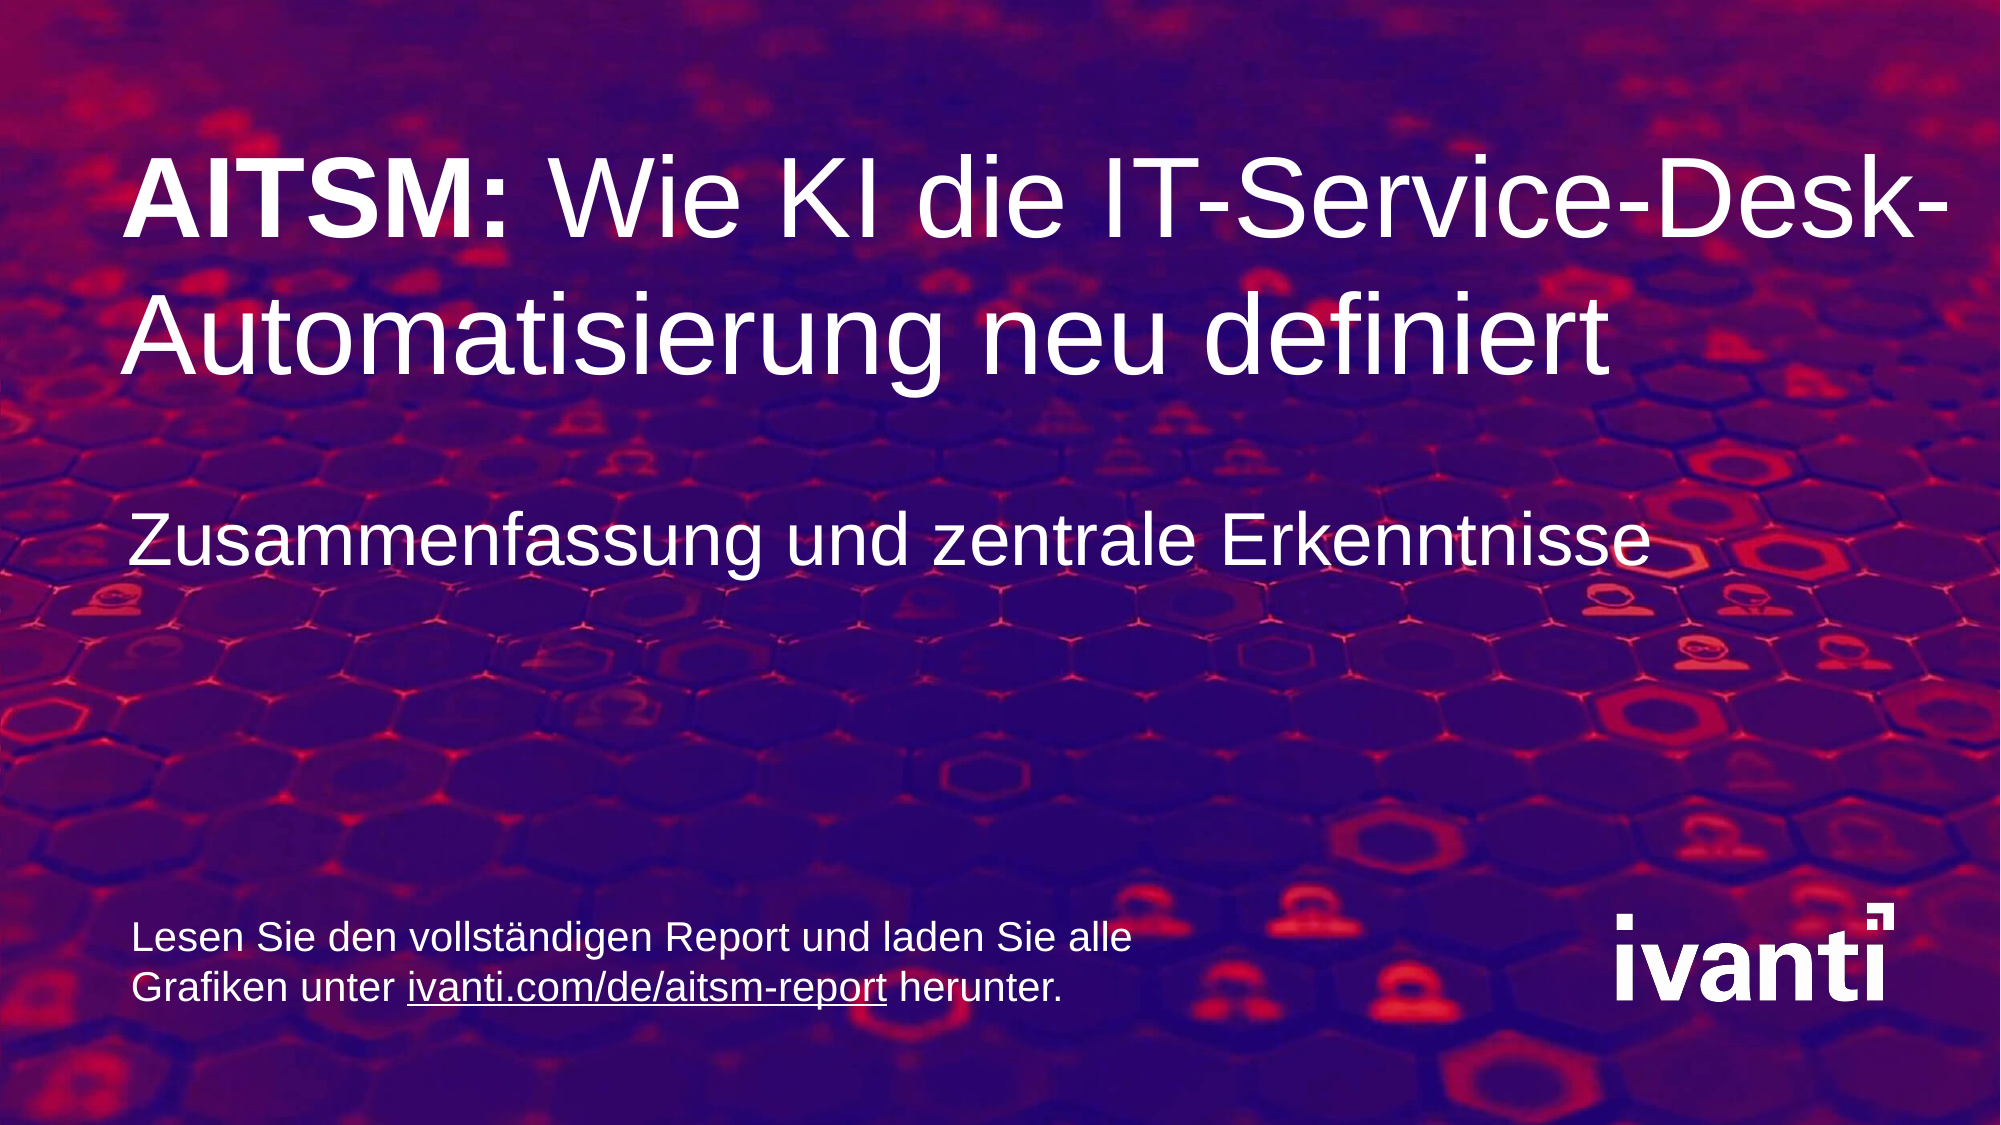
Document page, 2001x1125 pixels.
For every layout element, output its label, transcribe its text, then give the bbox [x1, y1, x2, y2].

text_box Zusammenfassung und zentrale Erkenntnisse [112, 483, 1742, 589]
picture [0, 0, 2001, 1125]
list Lesen Sie den vollständigen Report und laden Sie alle Grafiken unter ivanti.com/de/aitsm-report herunter. [116, 847, 1193, 1018]
list AITSM: Wie KI die IT-Service-Desk-Automatisierung neu definiert [106, 116, 1969, 484]
